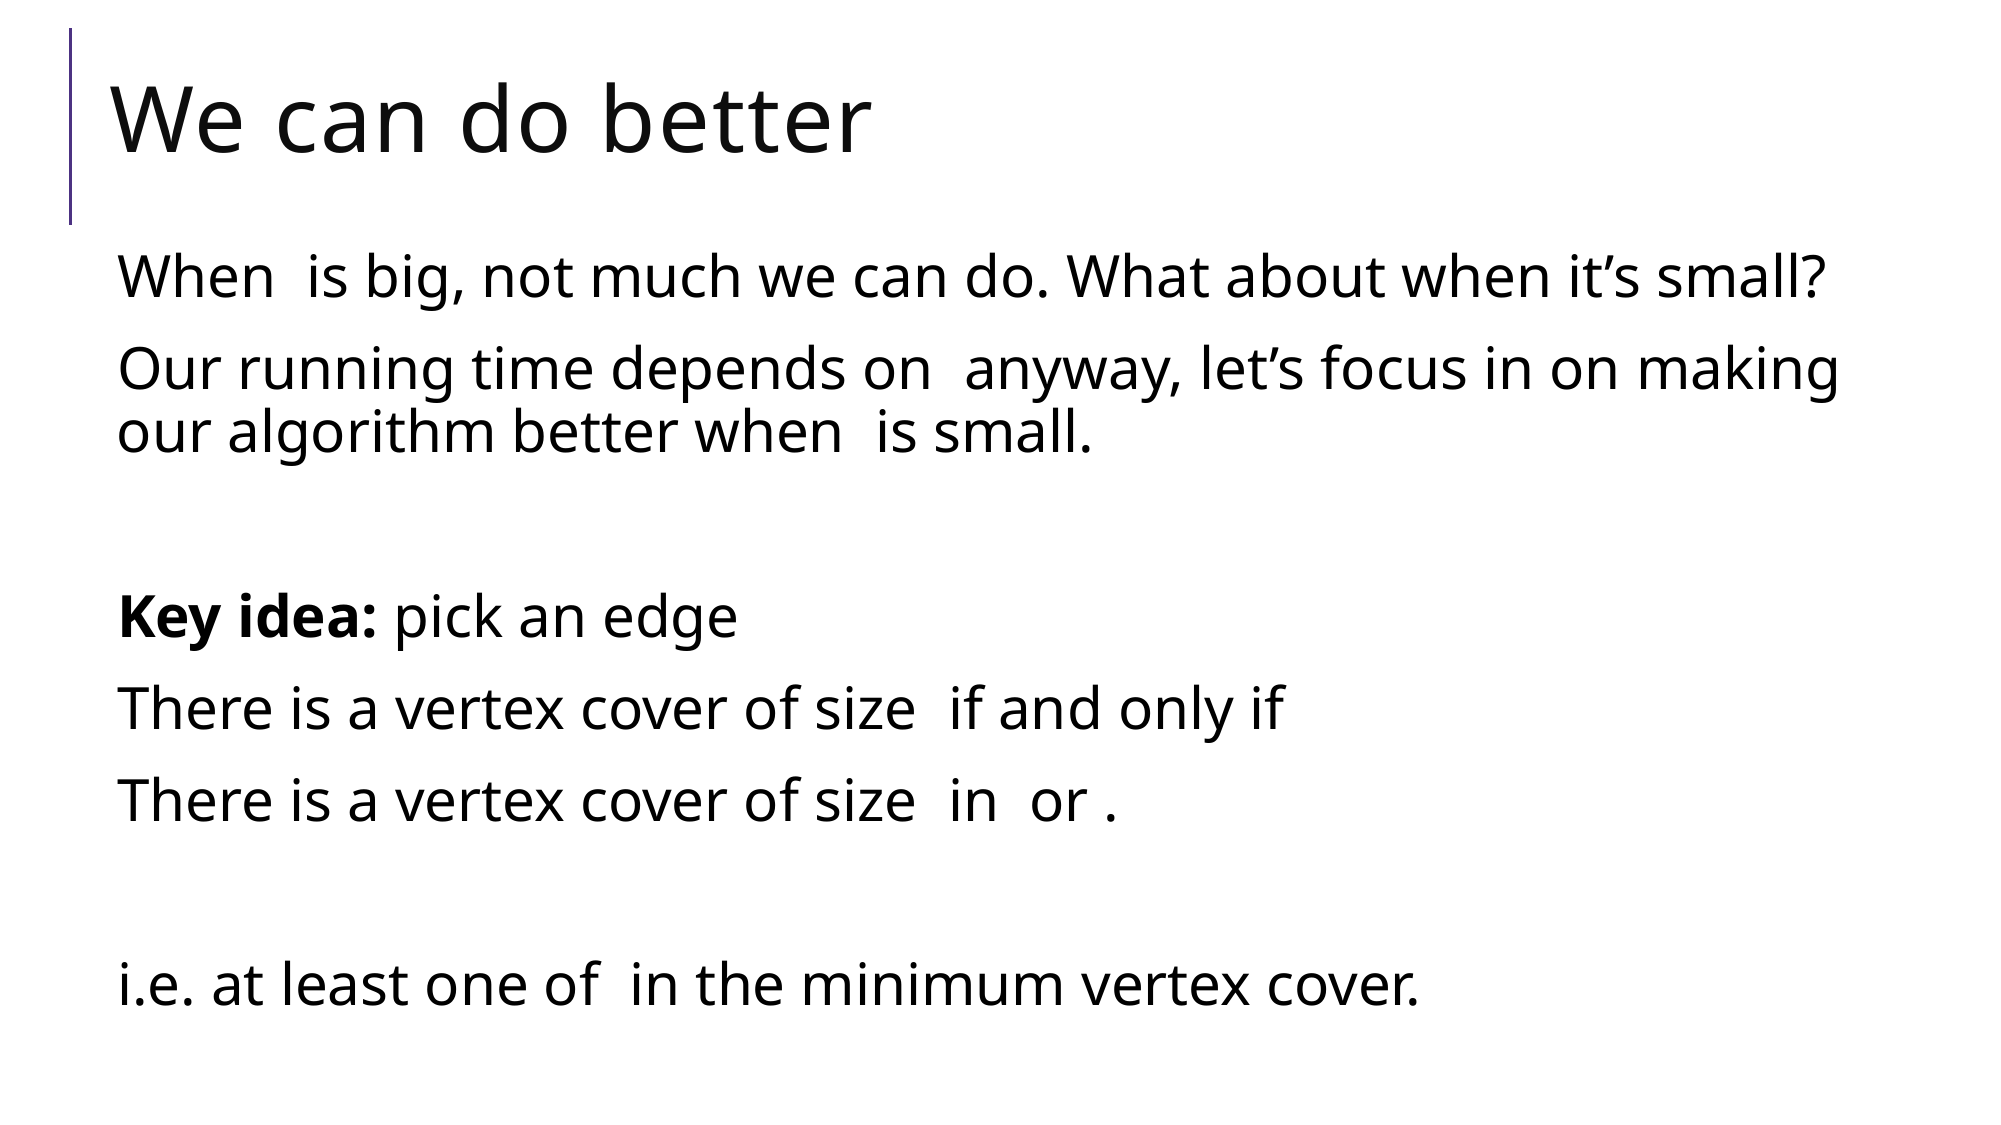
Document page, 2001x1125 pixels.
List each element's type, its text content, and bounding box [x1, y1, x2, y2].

title We can do better [94, 43, 1930, 210]
